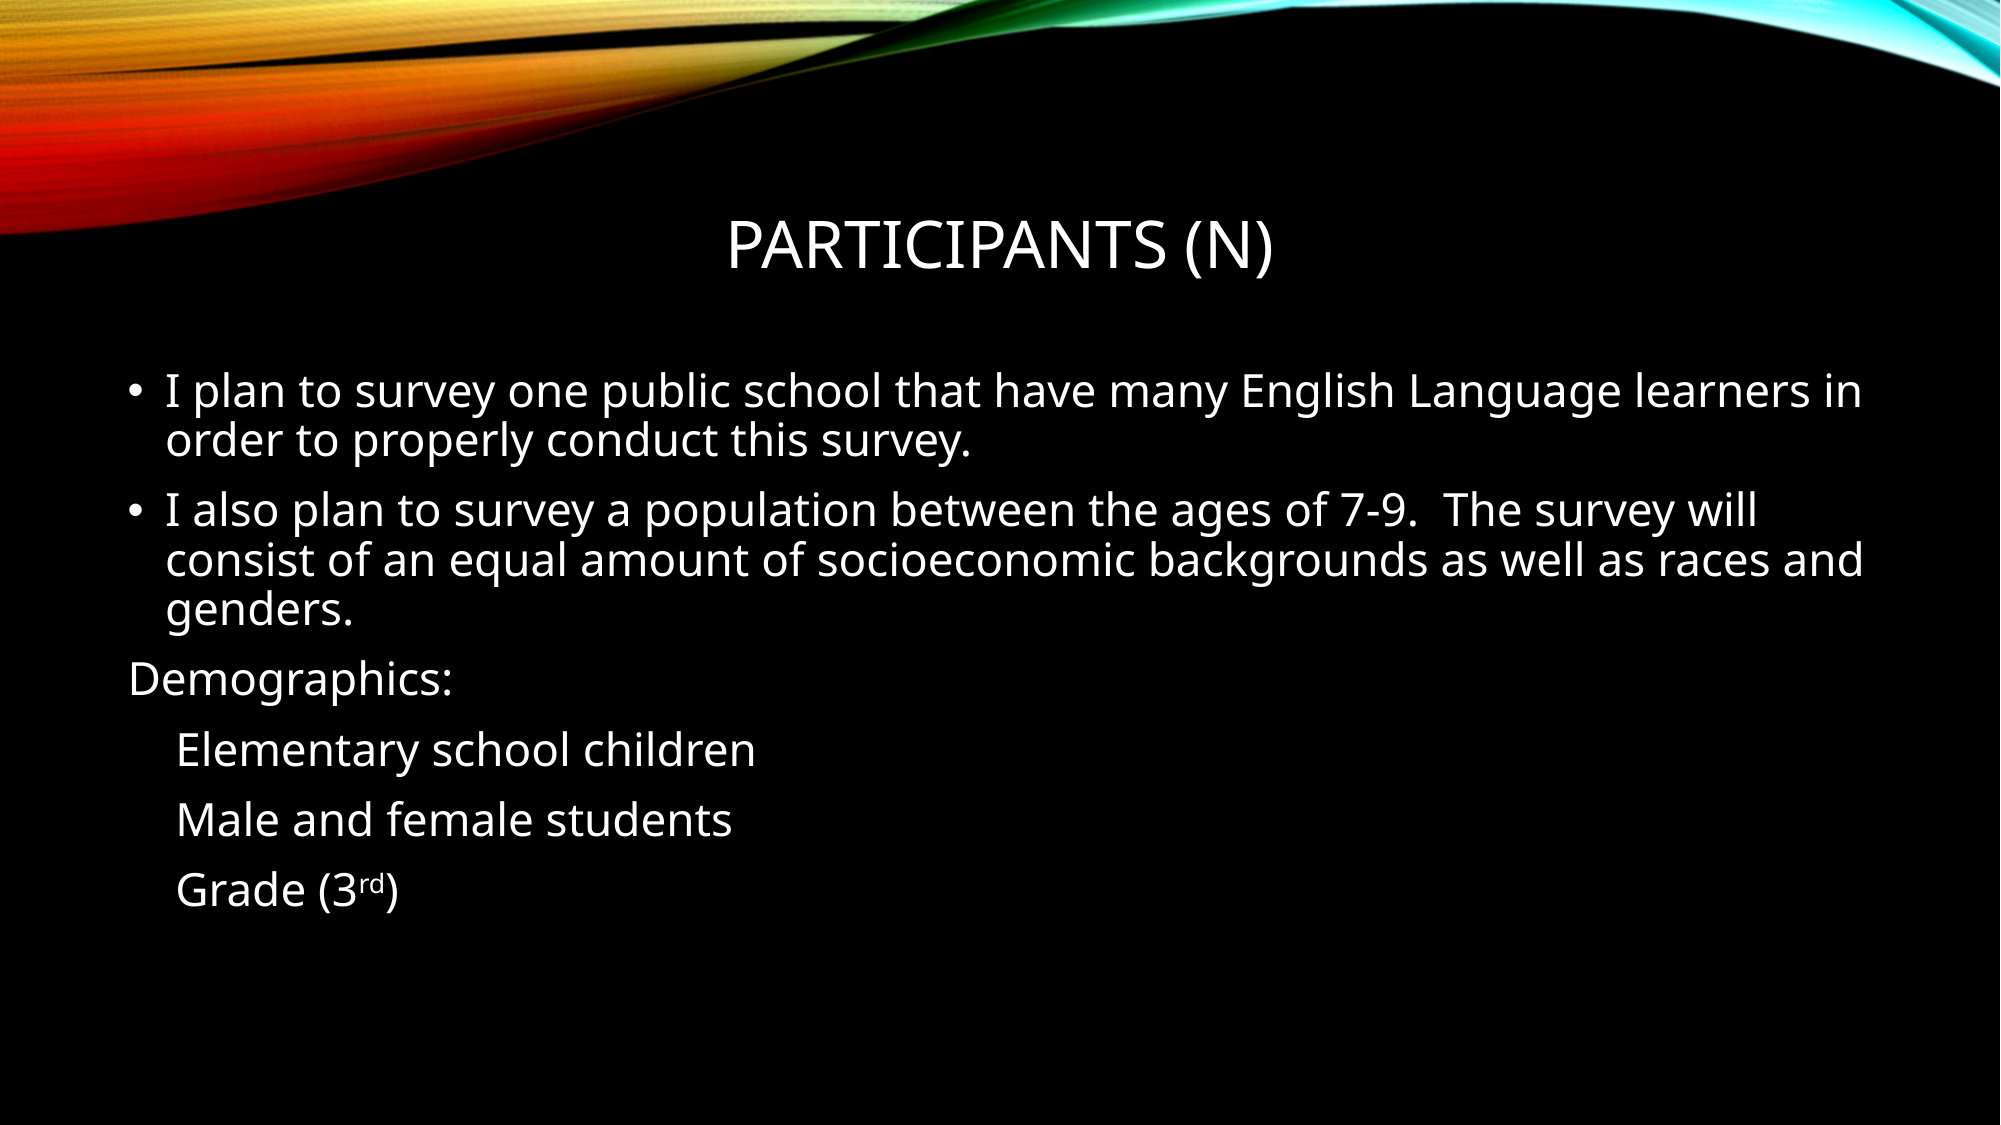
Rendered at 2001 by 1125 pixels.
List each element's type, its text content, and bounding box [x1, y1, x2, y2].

picture [0, 0, 2000, 237]
list I plan to survey one public school that have many English Language learners in order to properly conduct this survey. I also plan to survey a population between the ages of 7-9. The survey will consist of an equal amount of socioeconomic backgrounds as well as races and genders. Demographics: Elementary school children Male and female students Grade (3rd) [112, 360, 1888, 1021]
title Participants (N) [112, 132, 1888, 292]
